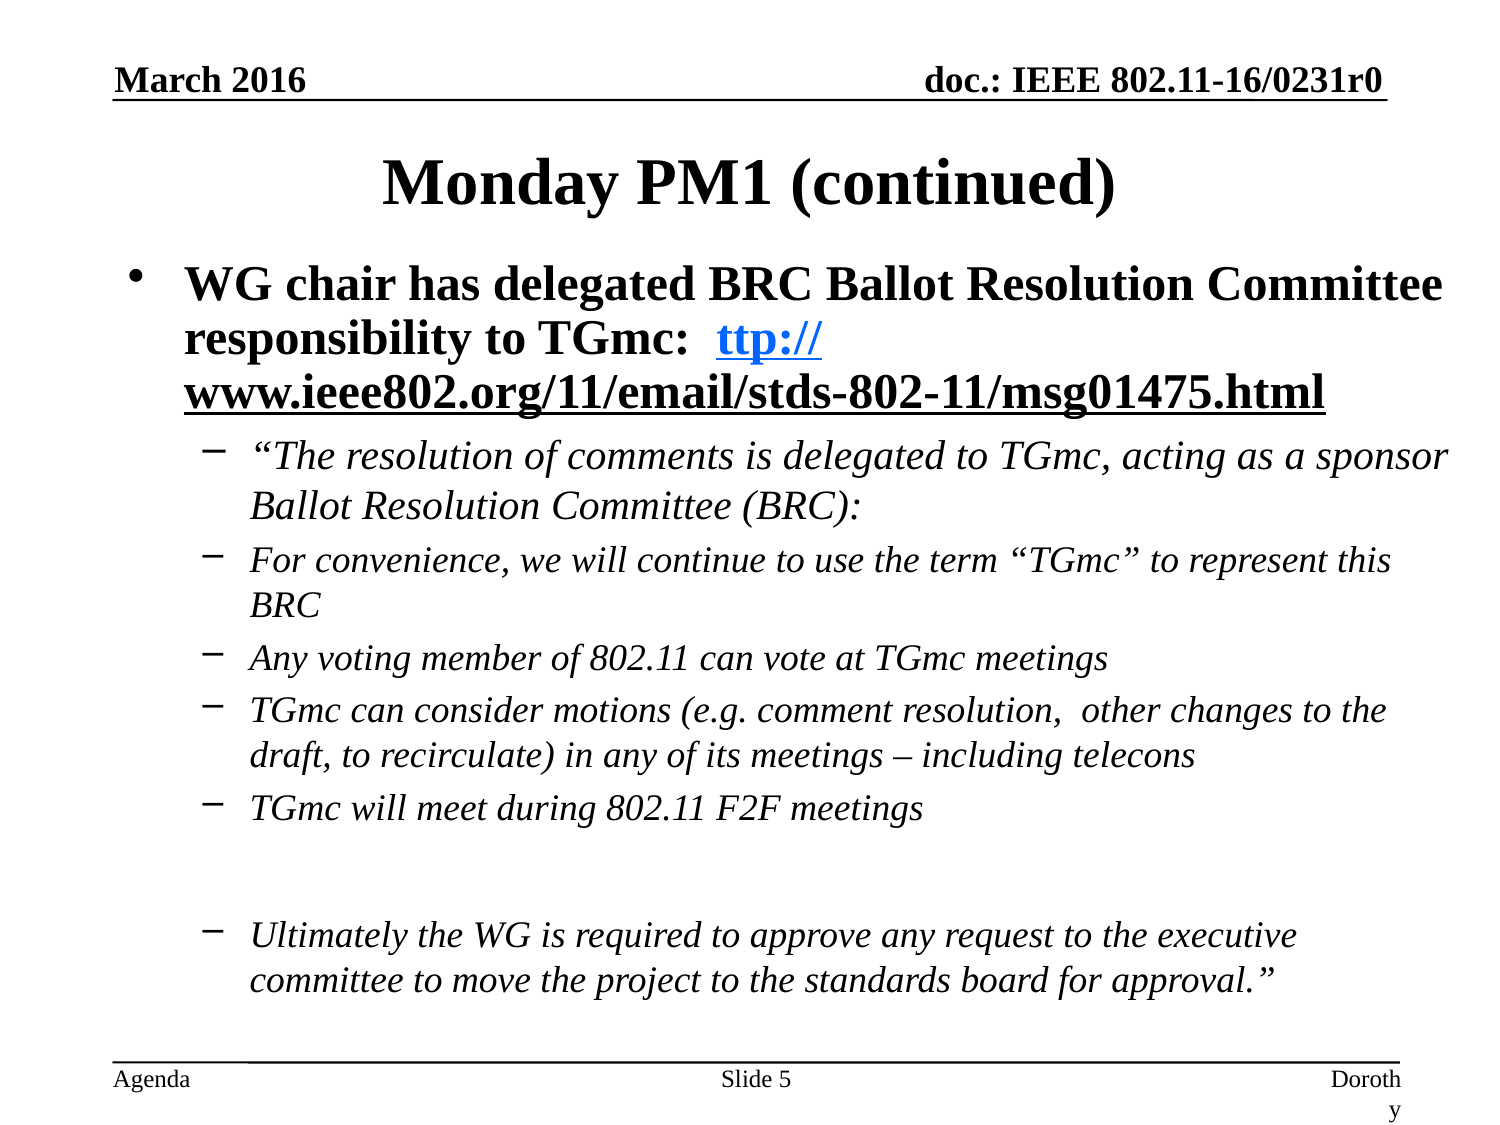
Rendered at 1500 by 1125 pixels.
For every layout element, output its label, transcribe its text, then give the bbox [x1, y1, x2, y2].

slide_number Slide 5 [712, 1062, 800, 1093]
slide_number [114, 54, 425, 100]
title Monday PM1 (continued) [112, 112, 1388, 249]
list WG chair has delegated BRC Ballot Resolution Committee responsibility to TGmc: ttp://www.ieee802.org/11/email/stds-802-11/msg01475.html “The resolution of comments is delegated to TGmc, acting as a sponsor Ballot Resolution Committee (BRC): For convenience, we will continue to use the term “TGmc” to represent this BRC Any voting member of 802.11 can vote at TGmc meetings TGmc can consider motions (e.g. comment resolution, other changes to the draft, to recirculate) in any of its meetings – including telecons TGmc will meet during 802.11 F2F meetings Ultimately the WG is required to approve any request to the executive committee to move the project to the standards board for approval.” [112, 249, 1475, 1038]
footer Dorothy Stanley, HPE [1325, 1062, 1402, 1093]
